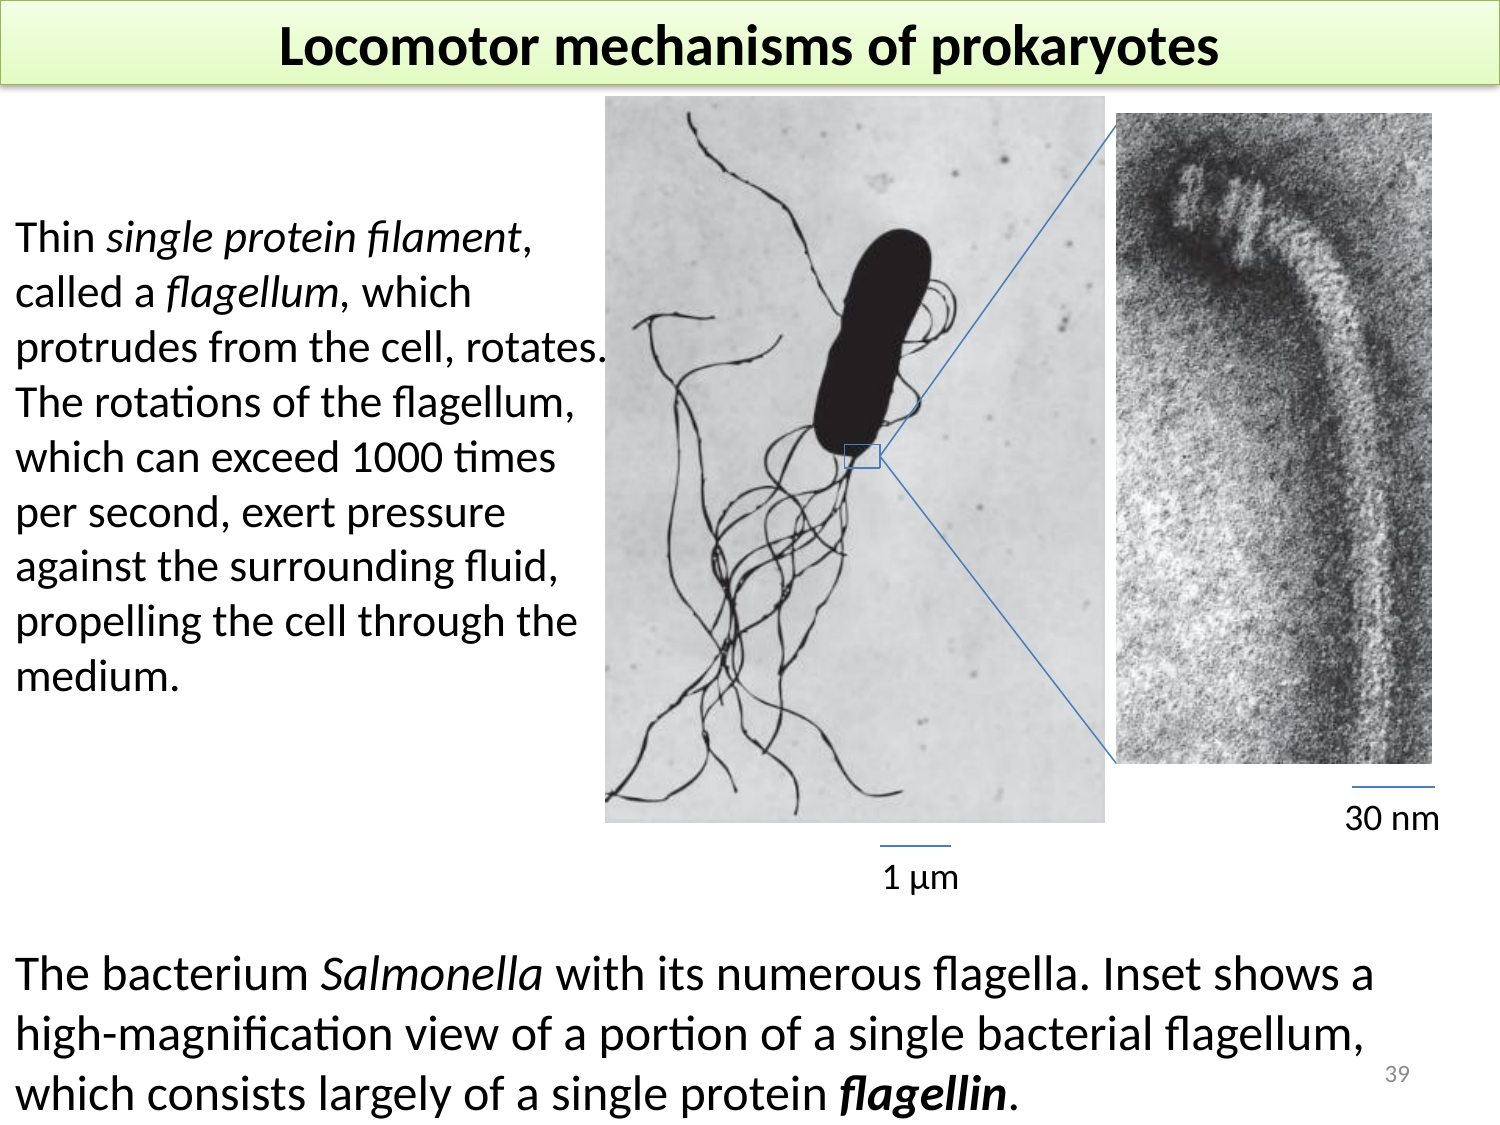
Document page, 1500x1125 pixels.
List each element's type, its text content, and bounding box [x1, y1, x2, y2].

text_box 1 µm [866, 844, 987, 905]
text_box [879, 125, 1117, 455]
text_box Locomotor mechanisms of prokaryotes [0, 0, 1500, 85]
text_box 30 nm [1329, 785, 1456, 846]
picture [605, 96, 1105, 823]
text_box The bacterium Salmonella with its numerous flagella. Inset shows a high-magnification view of a portion of a single bacterial flagellum, which consists largely of a single protein flagellin. [0, 932, 1500, 1125]
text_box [879, 455, 1117, 764]
picture [1115, 113, 1433, 764]
picture [845, 445, 879, 467]
title Thin single protein filament, called a flagellum, which protrudes from the cell, rotates. The rotations of the flagellum, which can exceed 1000 times per second, exert pressure against the surrounding fluid, propelling the cell through the medium. [0, 196, 600, 776]
